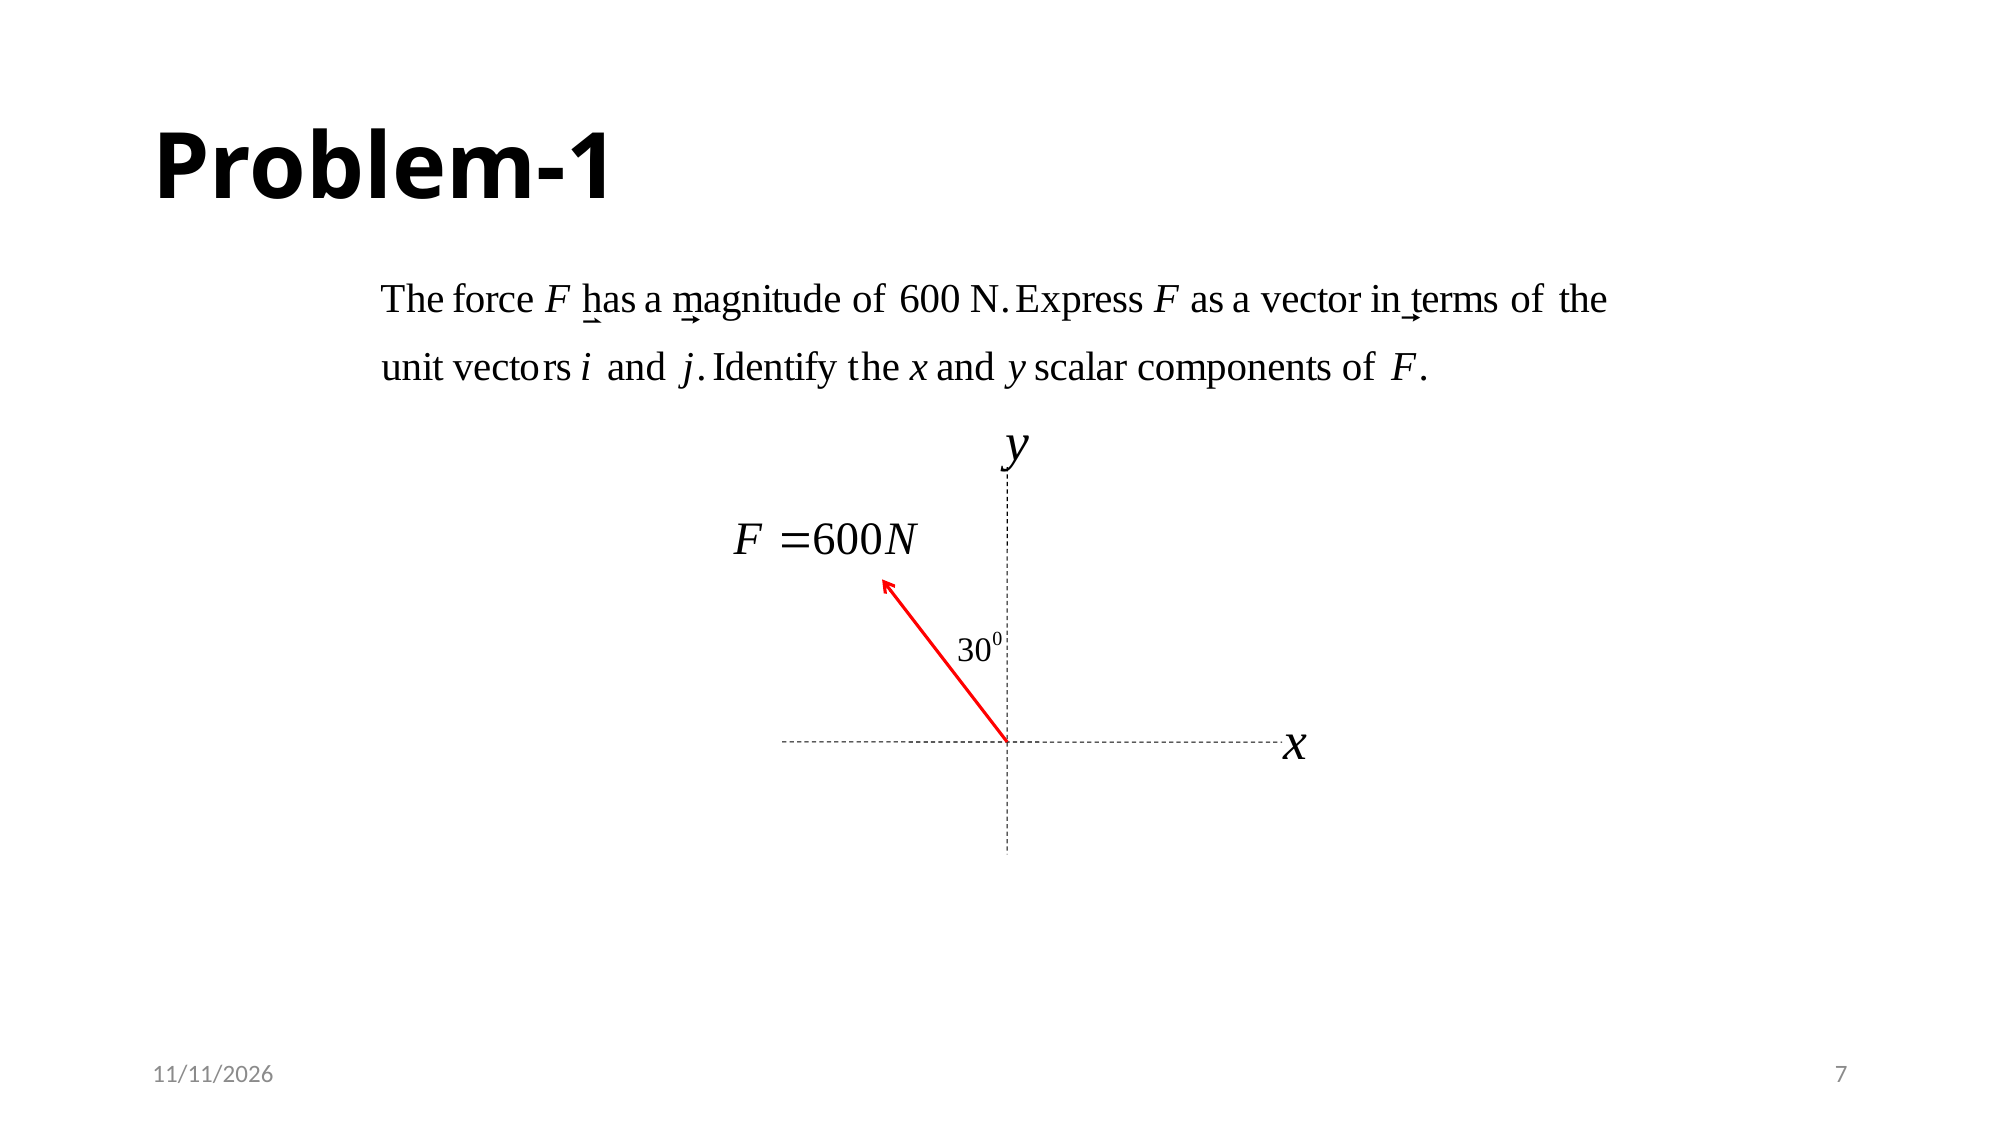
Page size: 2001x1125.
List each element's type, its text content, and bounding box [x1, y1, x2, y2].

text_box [724, 424, 1318, 855]
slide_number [137, 1042, 588, 1103]
title Problem-1 [137, 59, 1863, 278]
slide_number 7 [1412, 1042, 1863, 1103]
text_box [374, 274, 1628, 399]
